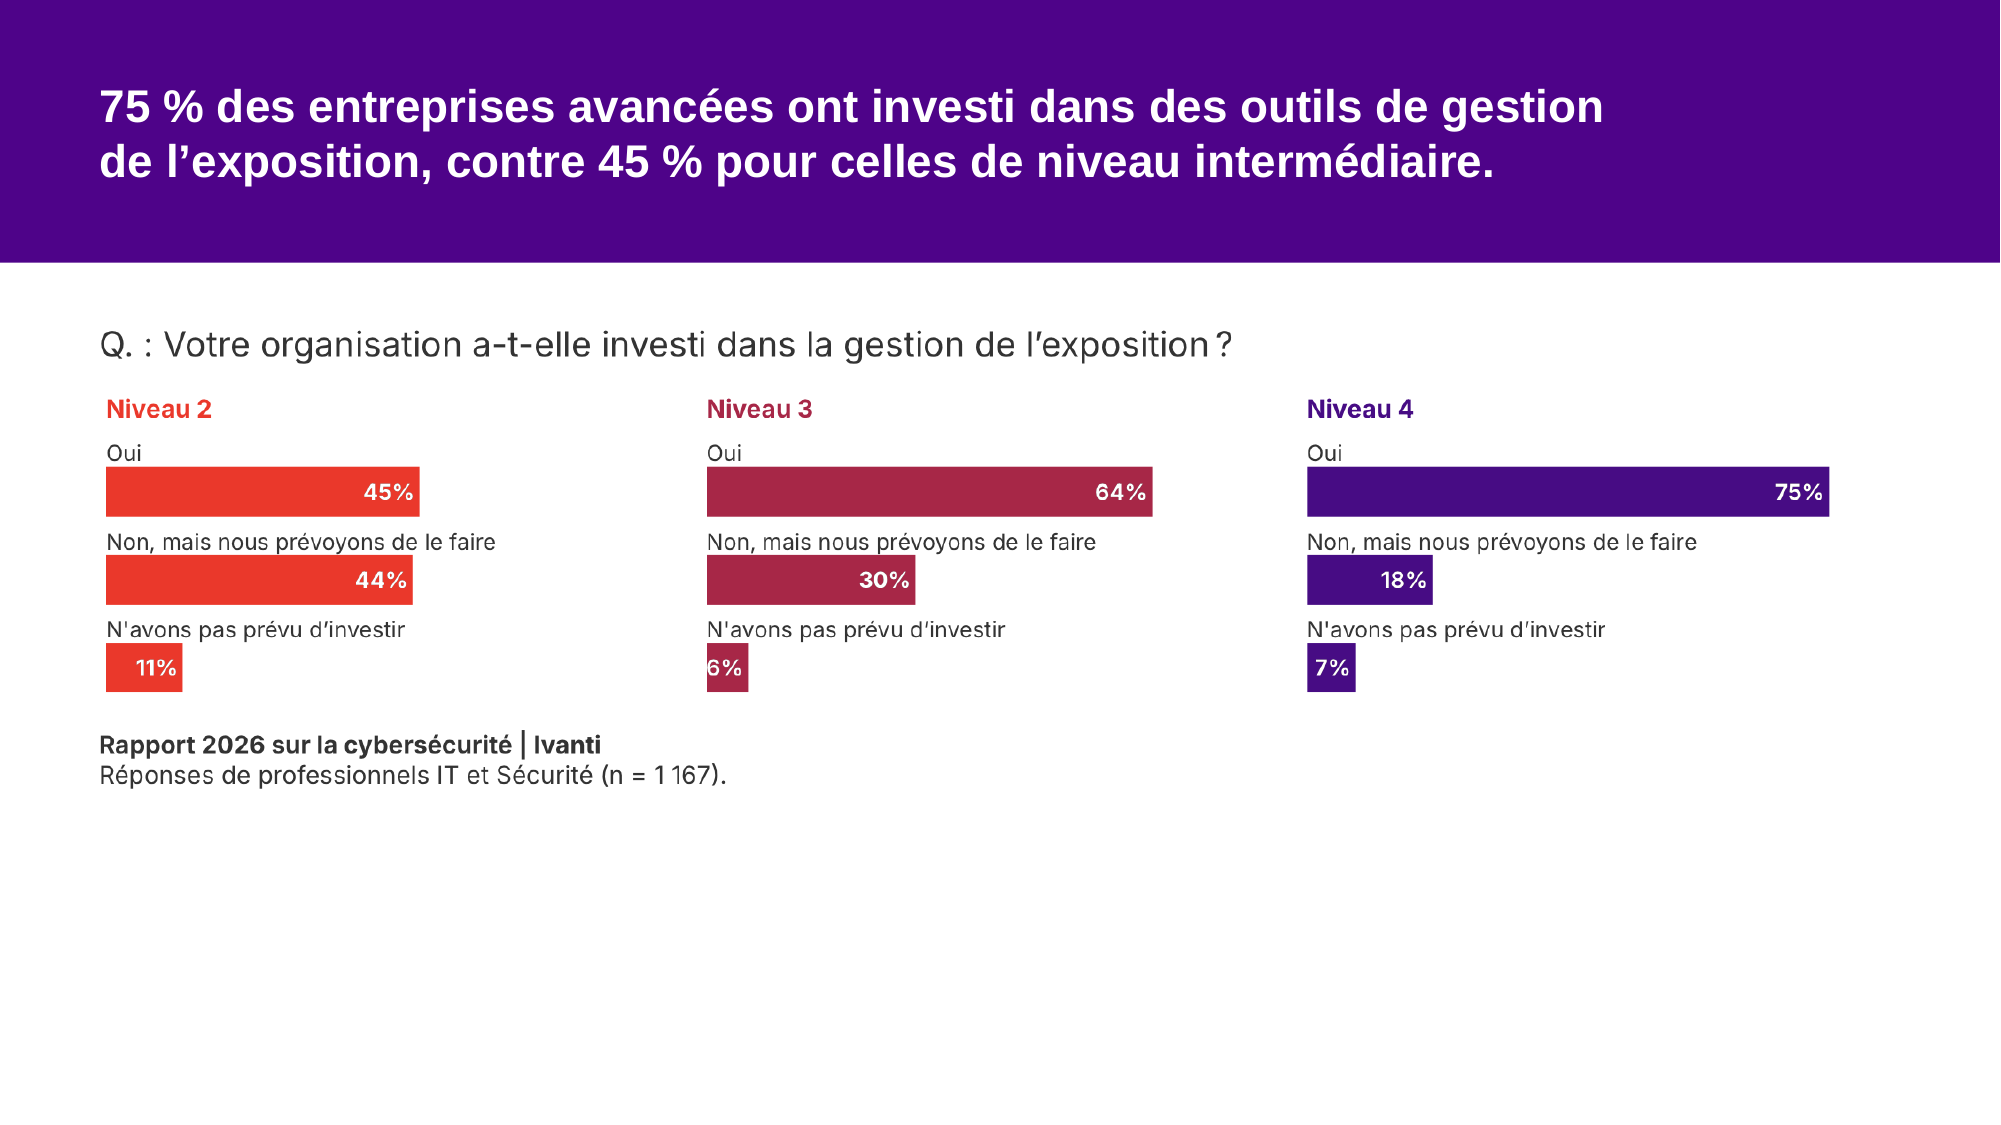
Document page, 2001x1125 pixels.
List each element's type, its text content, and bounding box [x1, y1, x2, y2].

text_box 75 % des entreprises avancées ont investi dans des outils de gestion de l’exposition, contre 45 % pour celles de niveau intermédiaire. [99, 0, 1685, 263]
text_box [0, 0, 2000, 264]
picture [72, 286, 1892, 816]
